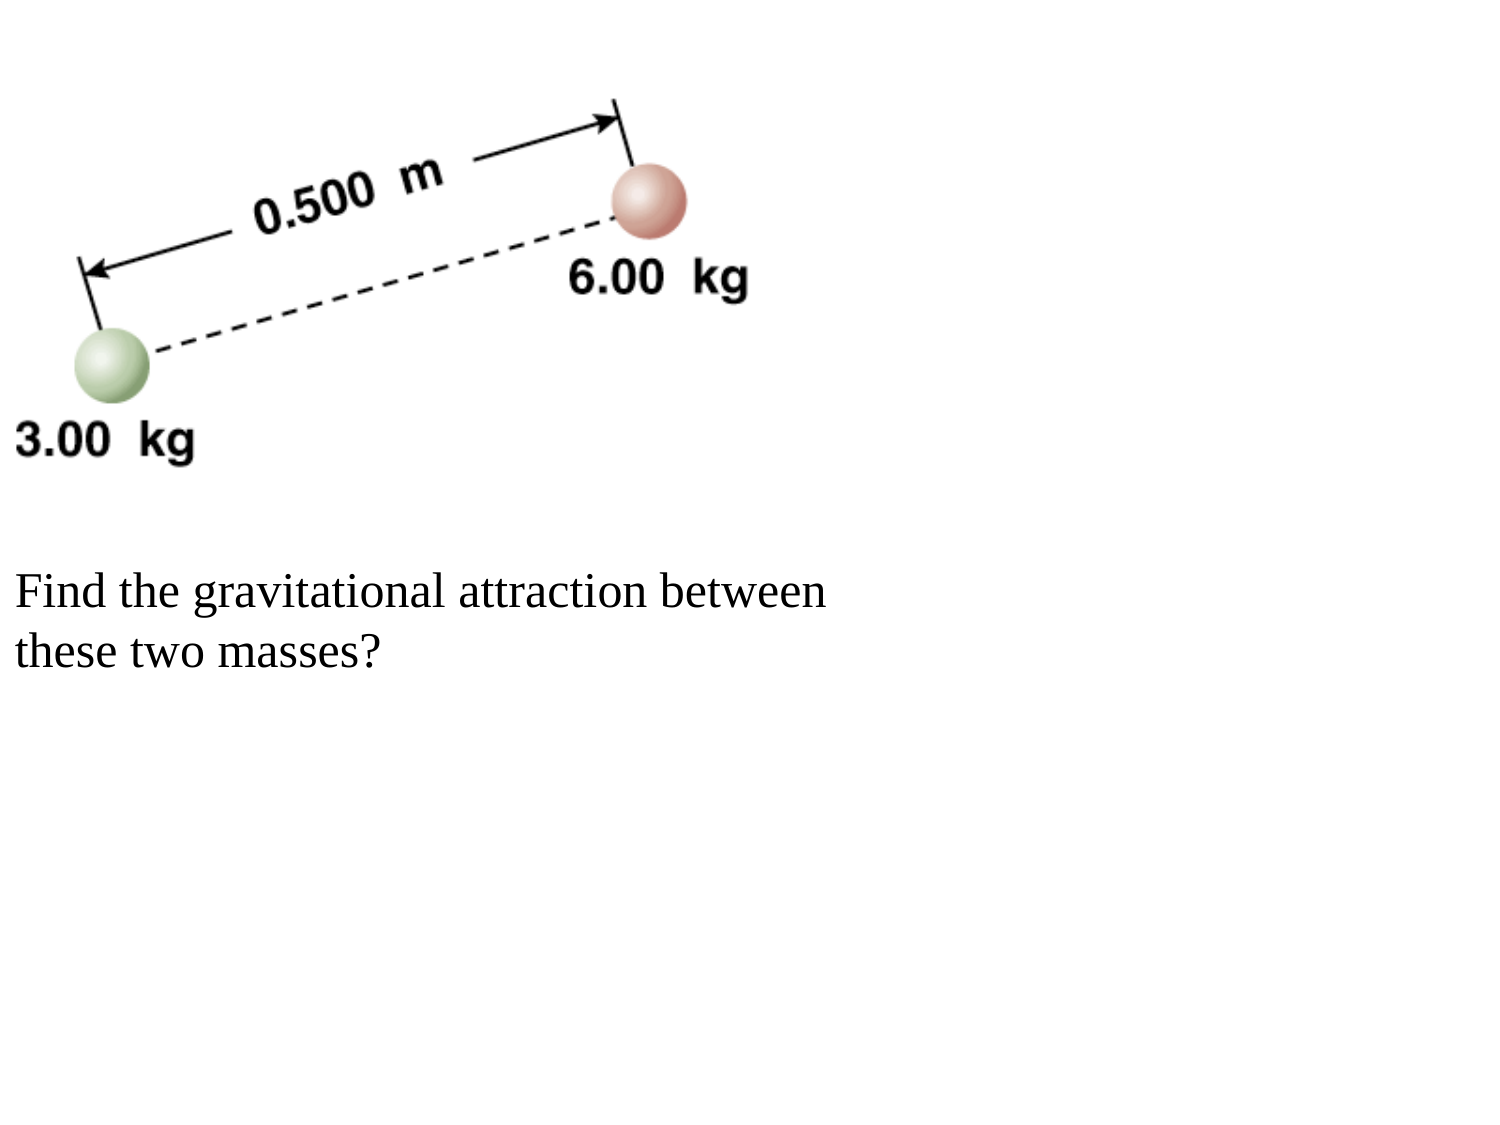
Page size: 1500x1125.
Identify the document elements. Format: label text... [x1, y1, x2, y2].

picture [0, 0, 768, 648]
text_box Find the gravitational attraction between these two masses? [0, 549, 850, 685]
